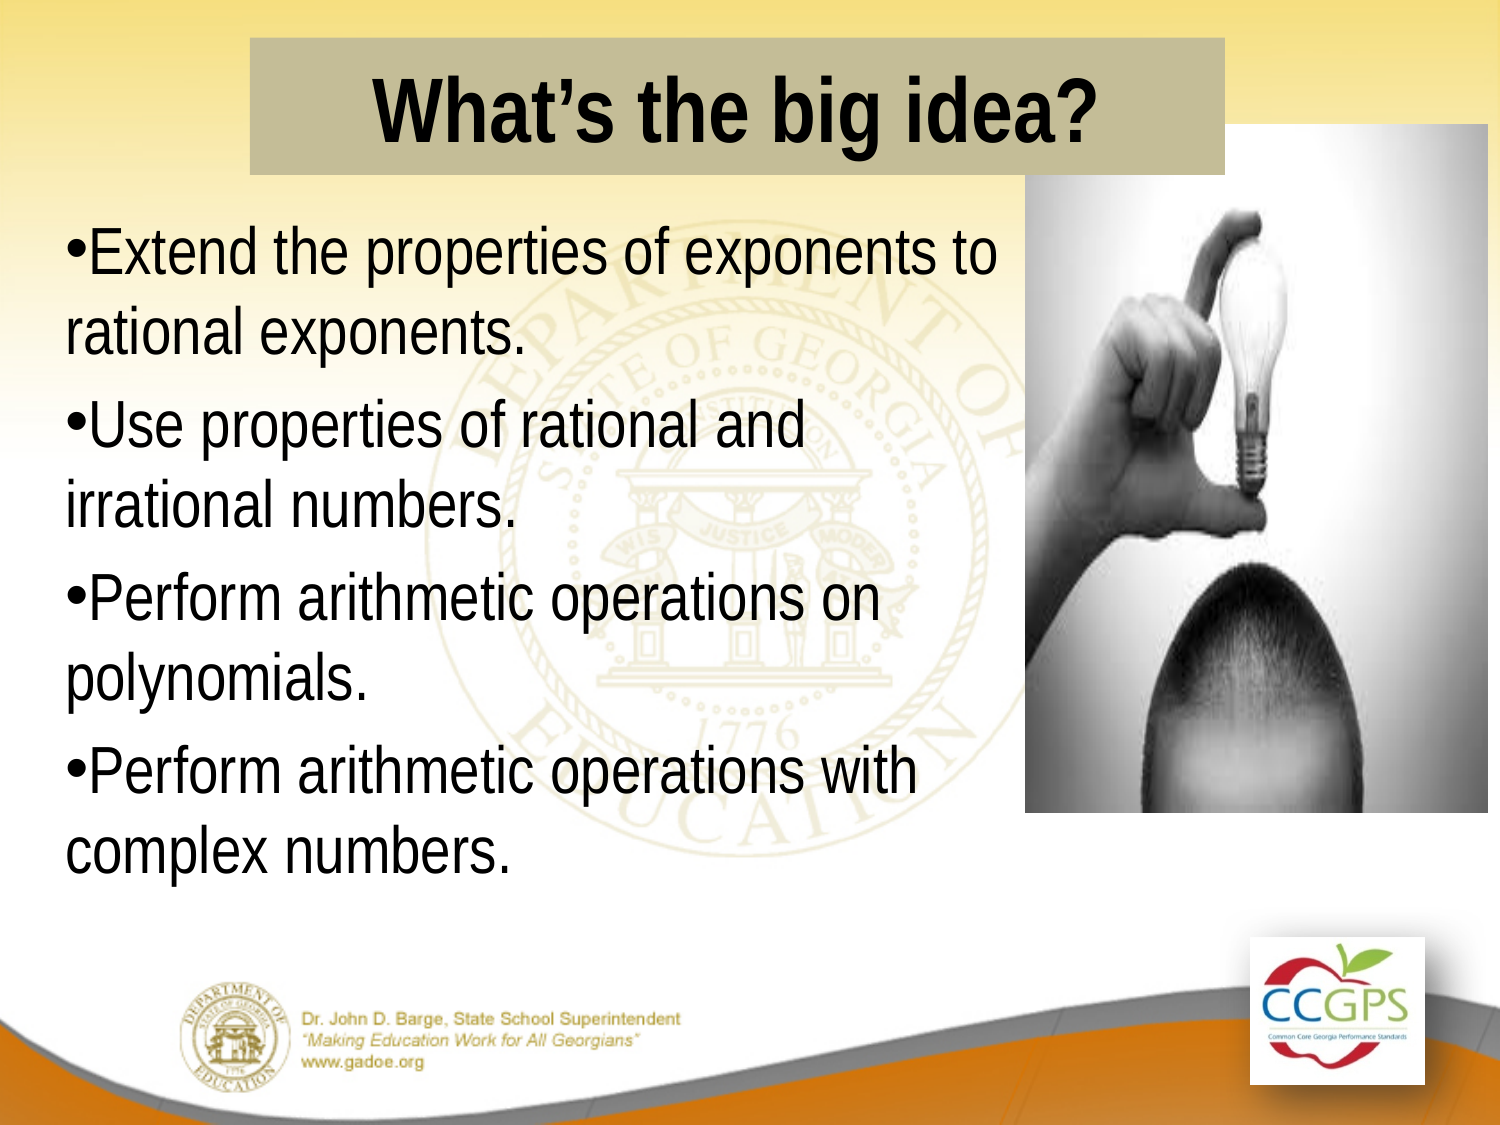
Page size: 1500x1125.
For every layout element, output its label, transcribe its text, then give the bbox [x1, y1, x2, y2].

title What’s the big idea? [249, 37, 1226, 176]
picture [0, 0, 1500, 1125]
subtitle Extend the properties of exponents to rational exponents. Use properties of rational and irrational numbers. Perform arithmetic operations on polynomials. Perform arithmetic operations with complex numbers. [49, 199, 1026, 1063]
